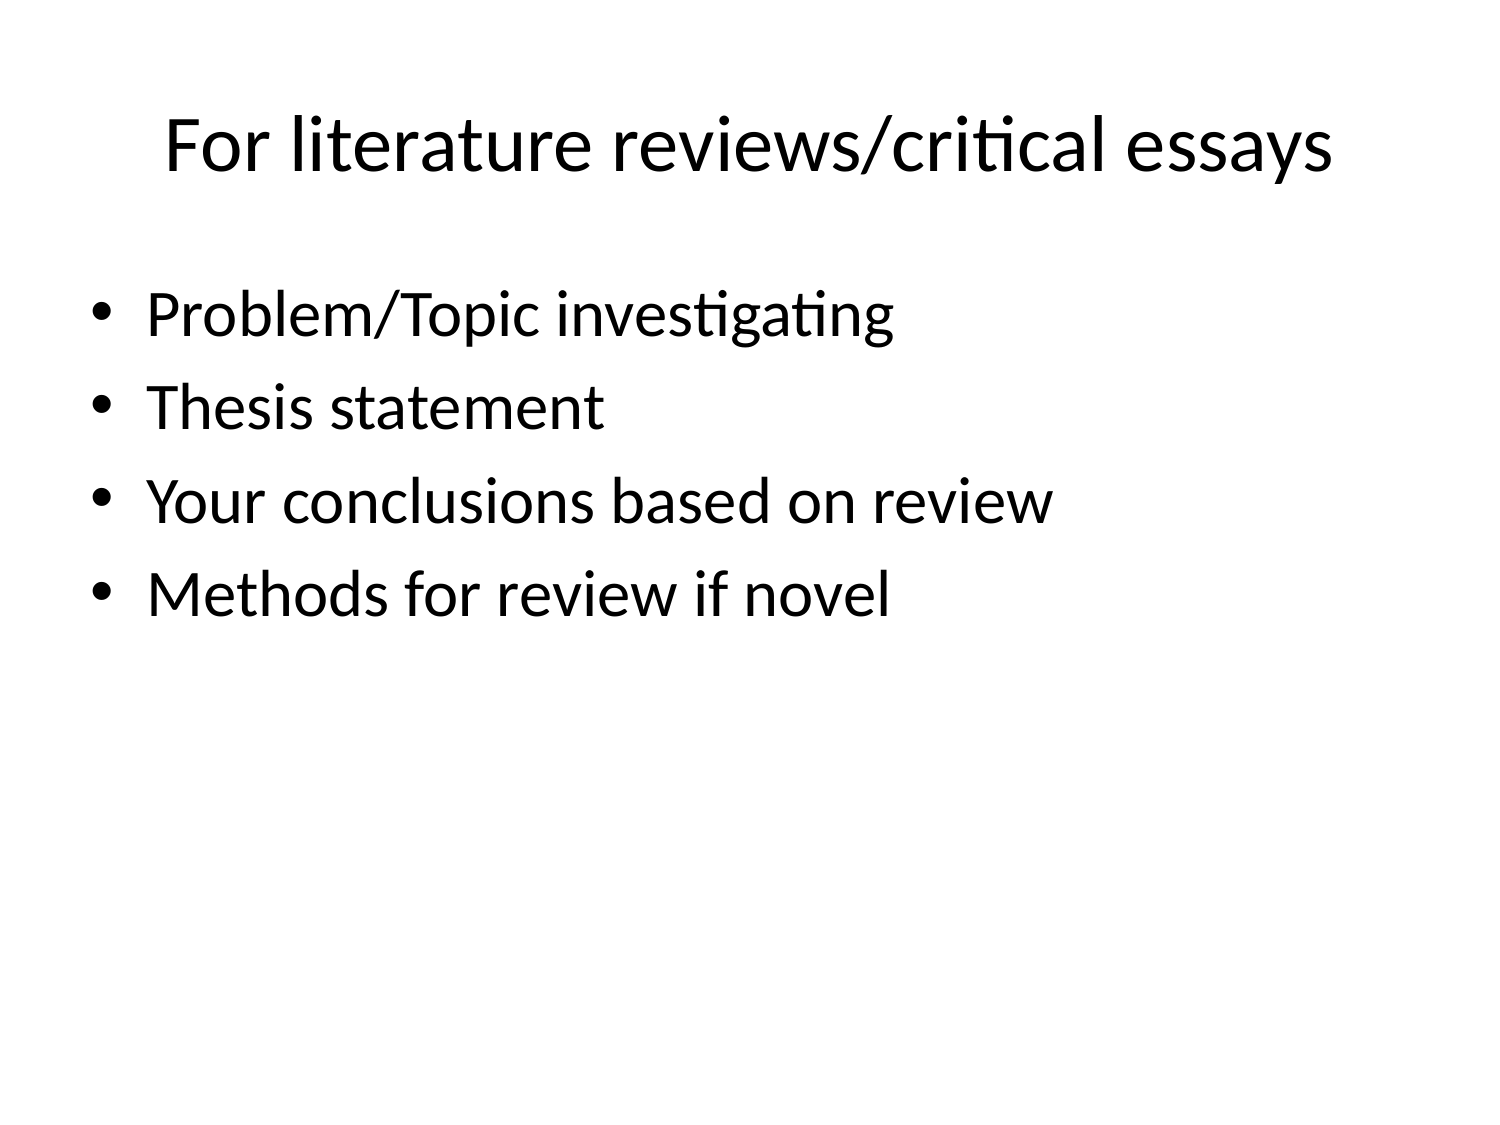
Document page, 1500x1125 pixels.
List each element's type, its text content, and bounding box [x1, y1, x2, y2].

list Problem/Topic investigating Thesis statement Your conclusions based on review Methods for review if novel [75, 262, 1425, 1005]
title For literature reviews/critical essays [75, 45, 1425, 233]
